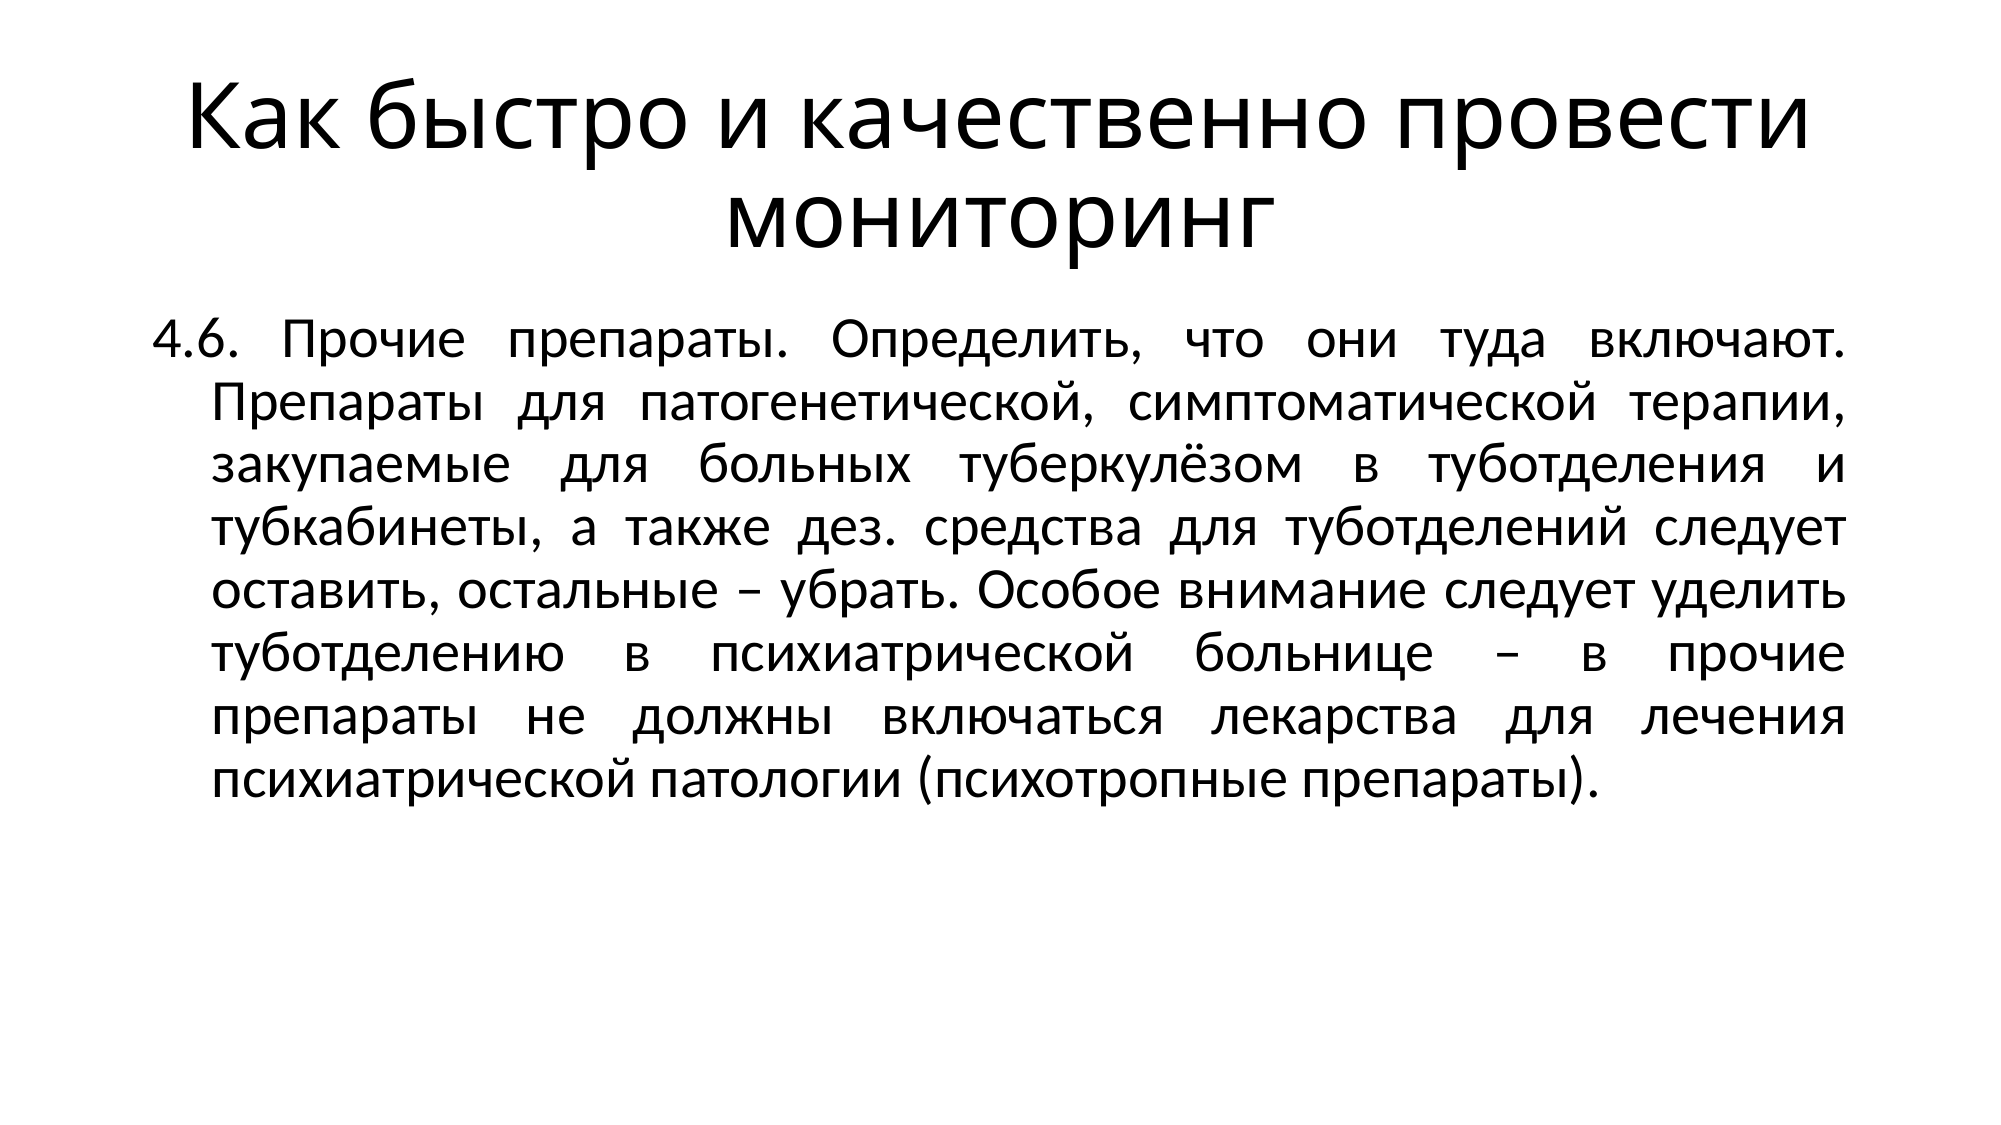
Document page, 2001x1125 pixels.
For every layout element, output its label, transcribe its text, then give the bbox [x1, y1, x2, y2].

title Как быстро и качественно провести мониторинг [137, 59, 1863, 278]
list 4.6. Прочие препараты. Определить, что они туда включают. Препараты для патогенетической, симптоматической терапии, закупаемые для больных туберкулёзом в туботделения и тубкабинеты, а также дез. средства для туботделений следует оставить, остальные – убрать. Особое внимание следует уделить туботделению в психиатрической больнице – в прочие препараты не должны включаться лекарства для лечения психиатрической патологии (психотропные препараты). [137, 299, 1863, 1014]
